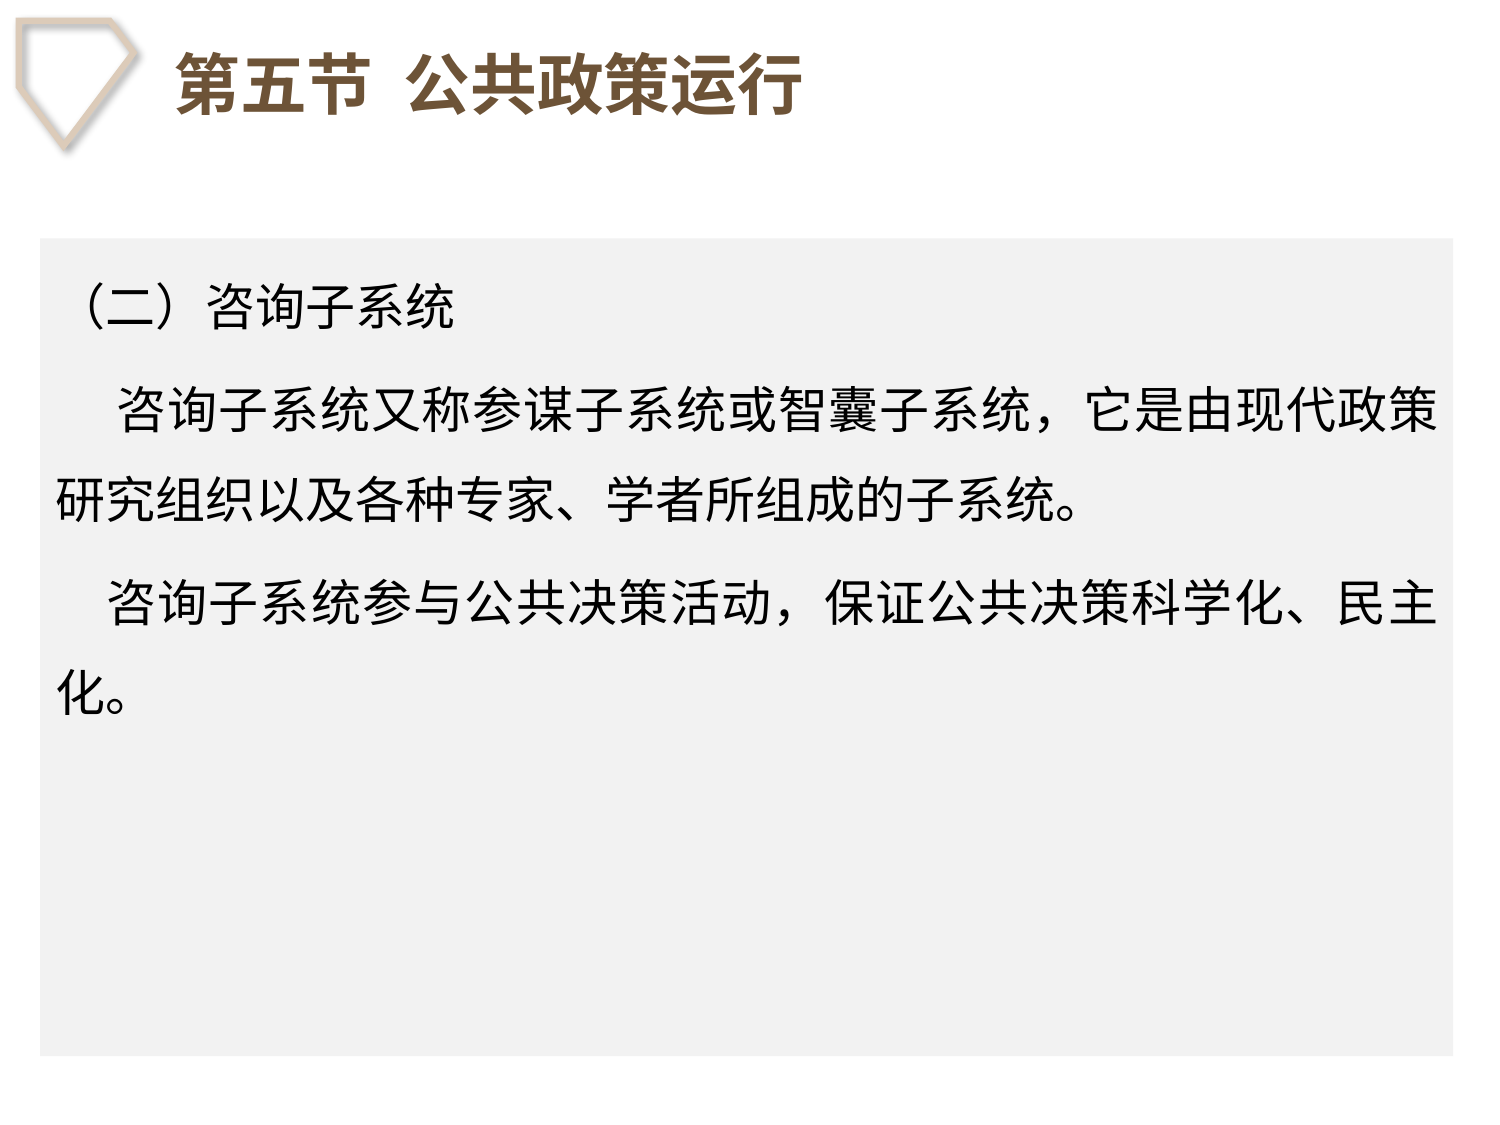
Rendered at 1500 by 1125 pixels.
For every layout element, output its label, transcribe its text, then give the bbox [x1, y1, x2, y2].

title 第五节 公共政策运行 [158, 18, 1456, 159]
list （二）咨询子系统 咨询子系统又称参谋子系统或智囊子系统，它是由现代政策研究组织以及各种专家、学者所组成的子系统。 咨询子系统参与公共决策活动，保证公共决策科学化、民主化。 [40, 238, 1454, 1057]
